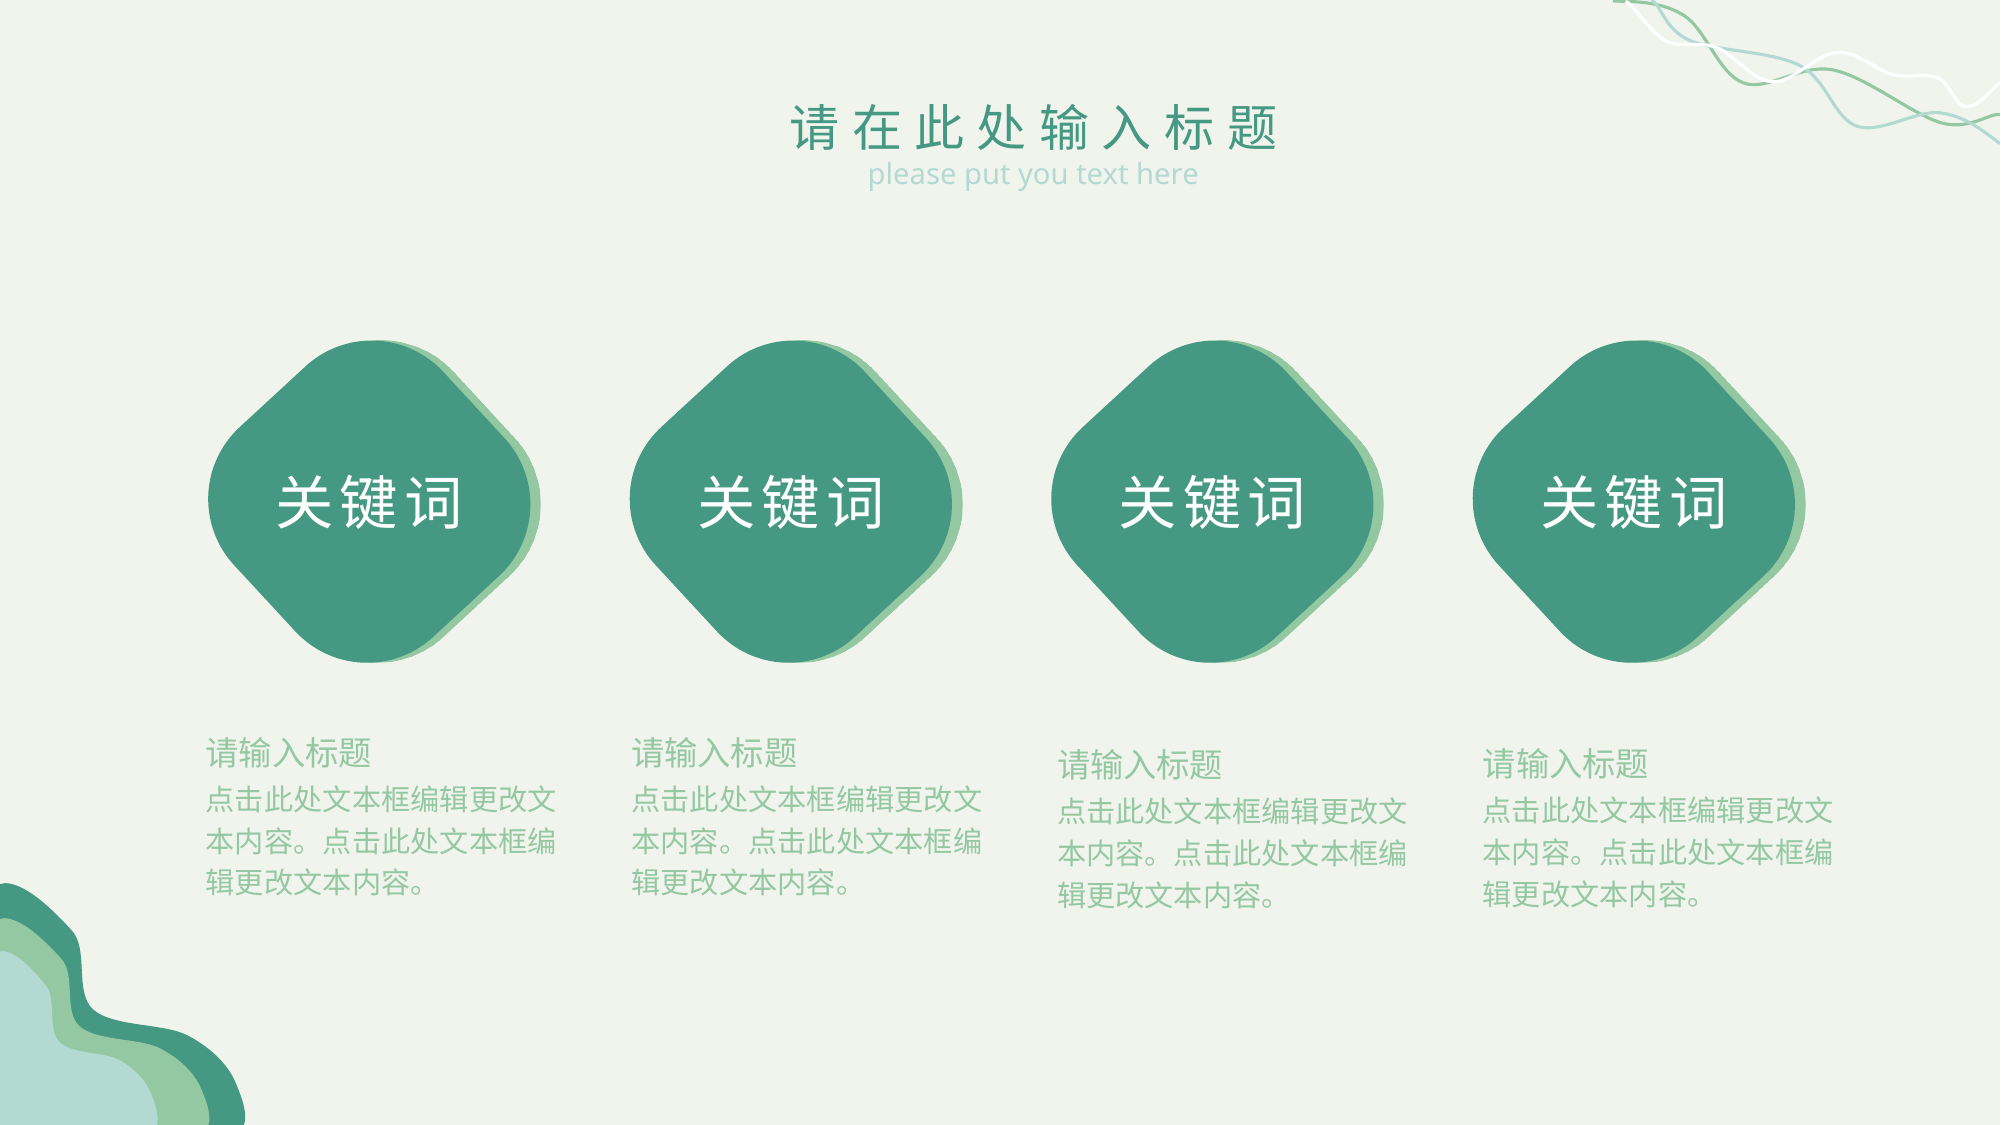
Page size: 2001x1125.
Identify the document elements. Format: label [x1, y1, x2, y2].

text_box [711, 88, 1355, 199]
text_box [1620, 0, 2000, 144]
text_box [616, 724, 1016, 907]
text_box [648, 358, 934, 645]
text_box [1491, 358, 1777, 645]
text_box [1069, 358, 1355, 645]
text_box [0, 883, 246, 1125]
text_box [191, 724, 590, 907]
text_box [1467, 735, 1867, 918]
text_box [1042, 736, 1441, 919]
text_box [226, 358, 512, 645]
